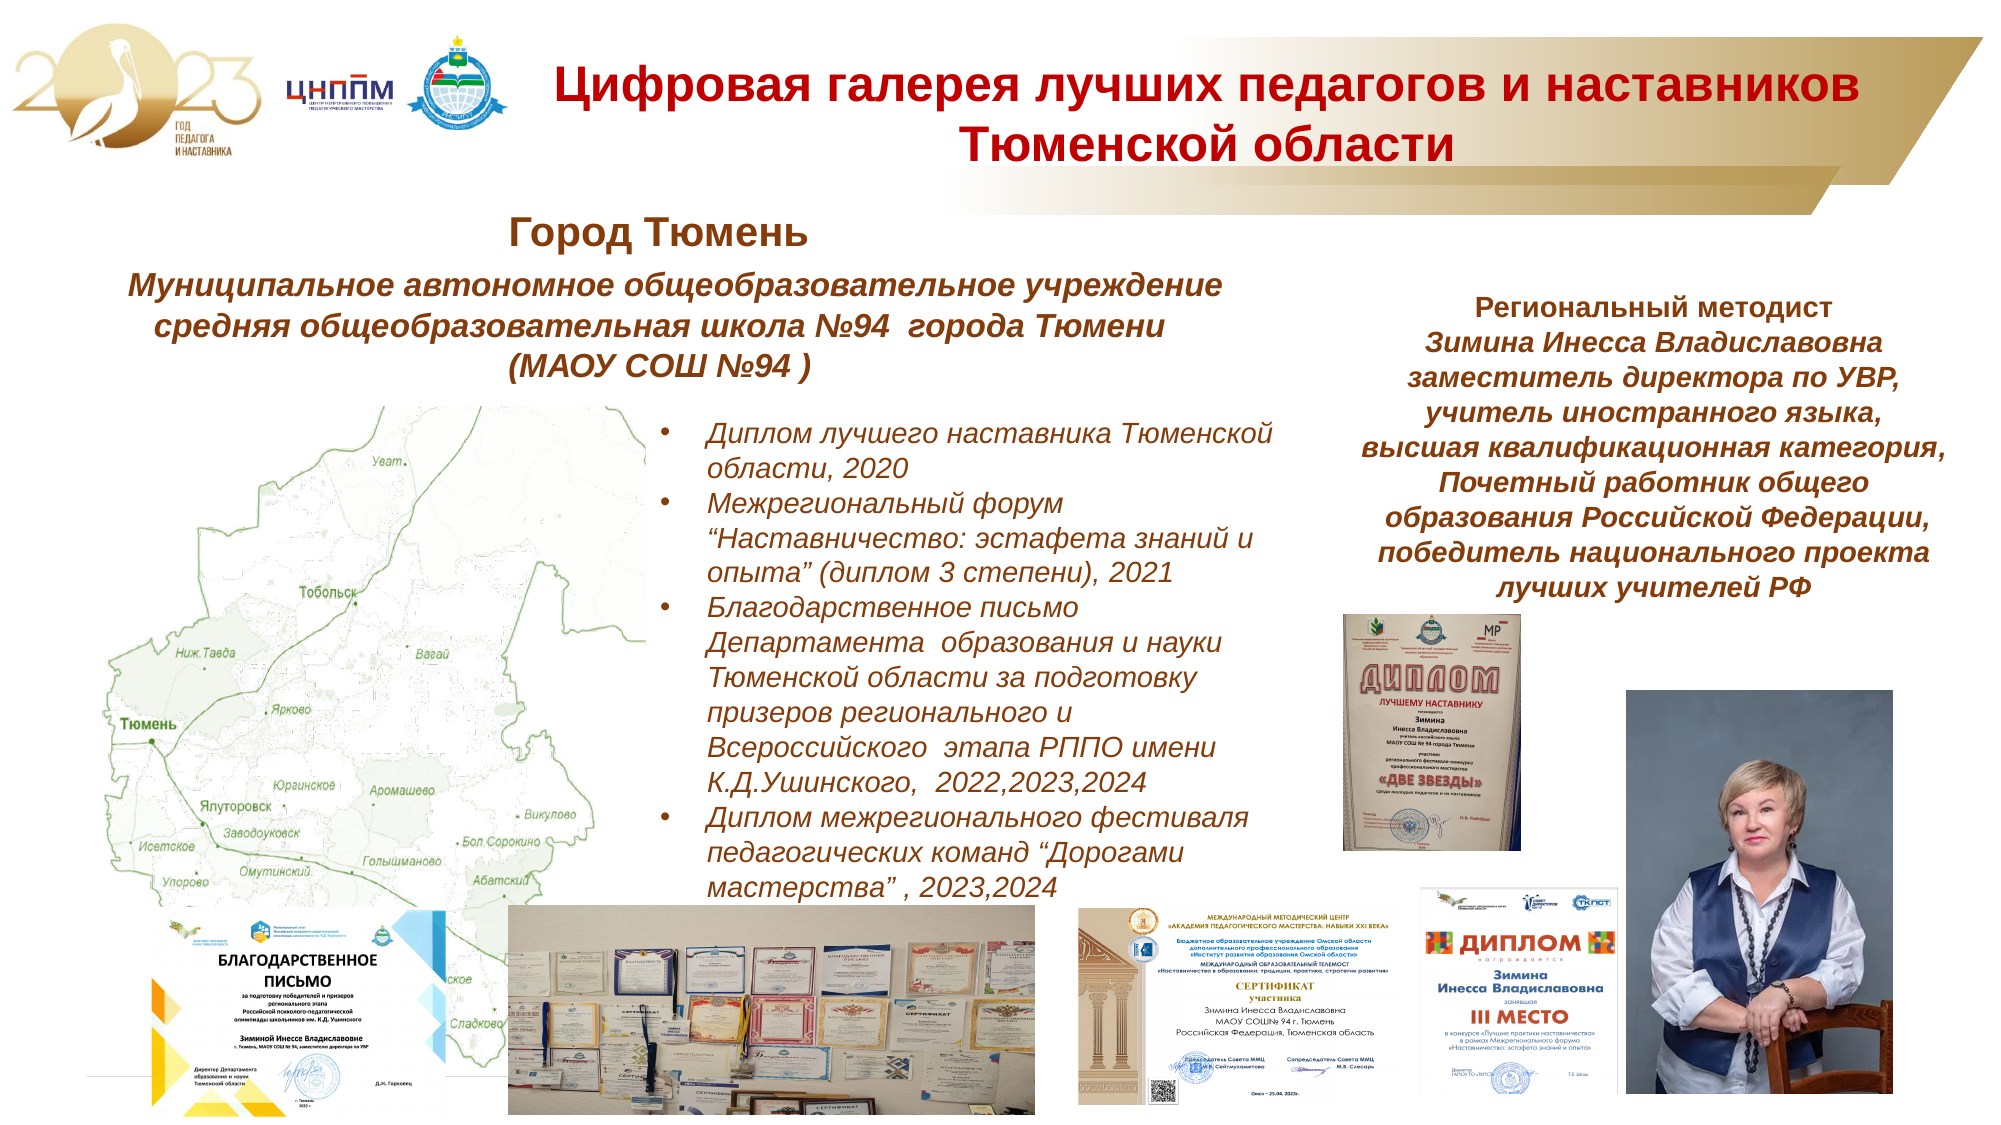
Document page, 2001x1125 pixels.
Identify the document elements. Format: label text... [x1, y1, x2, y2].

picture [406, 35, 508, 130]
text_box Цифровая галерея лучших педагогов и наставников Тюменской области [478, 44, 774, 179]
picture [1625, 690, 1893, 1094]
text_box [774, 37, 1983, 214]
text_box Диплом лучшего наставника Тюменской области, 2020 Межрегиональный форум “Наставничество: эстафета знаний и опыта” (диплом 3 степени), 2021 Благодарственное письмо Департамента образования и науки Тюменской области за подготовку призеров регионального и Всероссийского этапа РППО имени К.Д.Ушинского, 2022,2023,2024 Диплом межрегионального фестиваля педагогических команд “Дорогами мастерства” , 2023,2024 [646, 406, 1316, 660]
text_box Город Тюмень Муниципальное автономное общеобразовательное учреждение средняя общеобразовательная школа №94 города Тюмени (МАОУ СОШ №94 ) [54, 196, 1276, 392]
picture [10, 12, 405, 161]
picture [87, 406, 1035, 1120]
text_box Региональный методист Зимина Инесса Владиславовна заместитель директора по УВР, учитель иностранного языка, высшая квалификационная категория, Почетный работник общего образования Российской Федерации, победитель национального проекта лучших учителей РФ [1308, 280, 2000, 611]
text_box [646, 660, 1343, 722]
picture [1078, 908, 1400, 1105]
text_box Диплом лучшего наставника Тюменской области, 2020 Межрегиональный форум “Наставничество: эстафета знаний и опыта” (диплом 3 степени), 2021 Благодарственное письмо Департамента образования и науки Тюменской области за подготовку призеров регионального и Всероссийского этапа РППО имени К.Д.Ушинского, 2022,2023,2024 Диплом межрегионального фестиваля педагогических команд “Дорогами мастерства” , 2023,2024 [646, 722, 1316, 911]
picture [1343, 614, 1521, 851]
picture [1420, 887, 1619, 1094]
